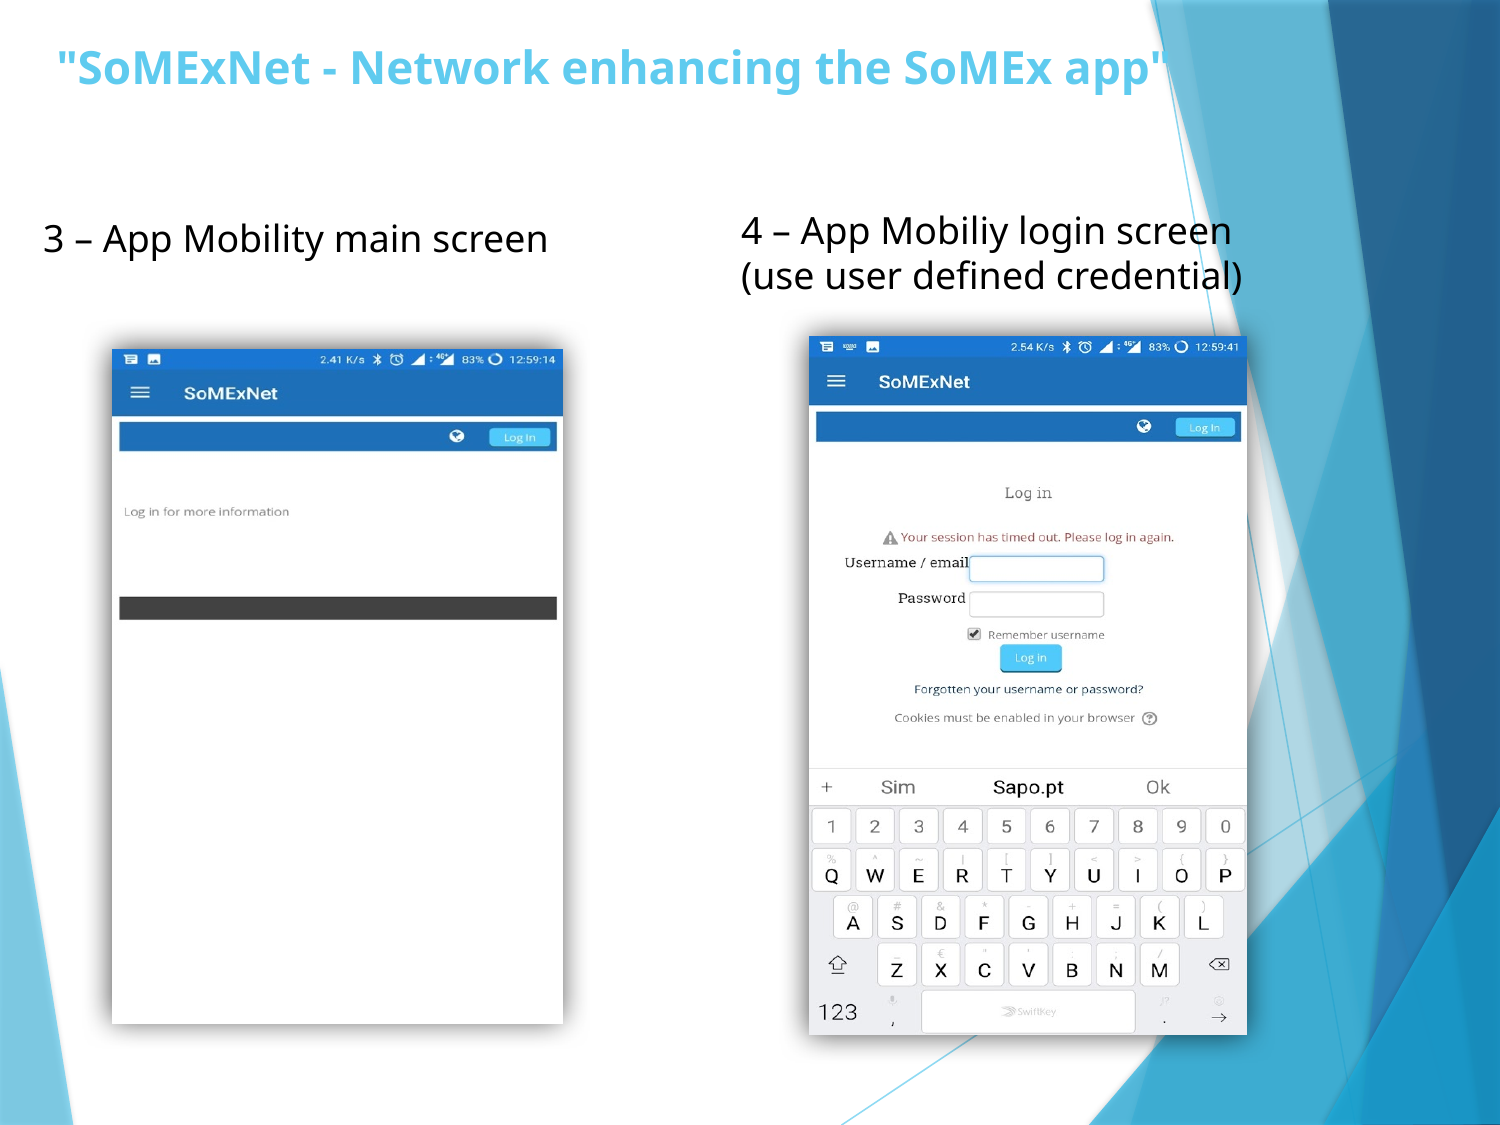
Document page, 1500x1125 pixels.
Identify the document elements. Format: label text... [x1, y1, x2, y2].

text_box 3 – App Mobility main screen [28, 208, 574, 268]
picture [111, 348, 564, 1024]
title "SoMExNet - Network enhancing the SoMEx app" [41, 30, 1415, 114]
text_box 4 – App Mobiliy login screen (use user defined credential) [726, 199, 1282, 305]
picture [808, 336, 1247, 1036]
